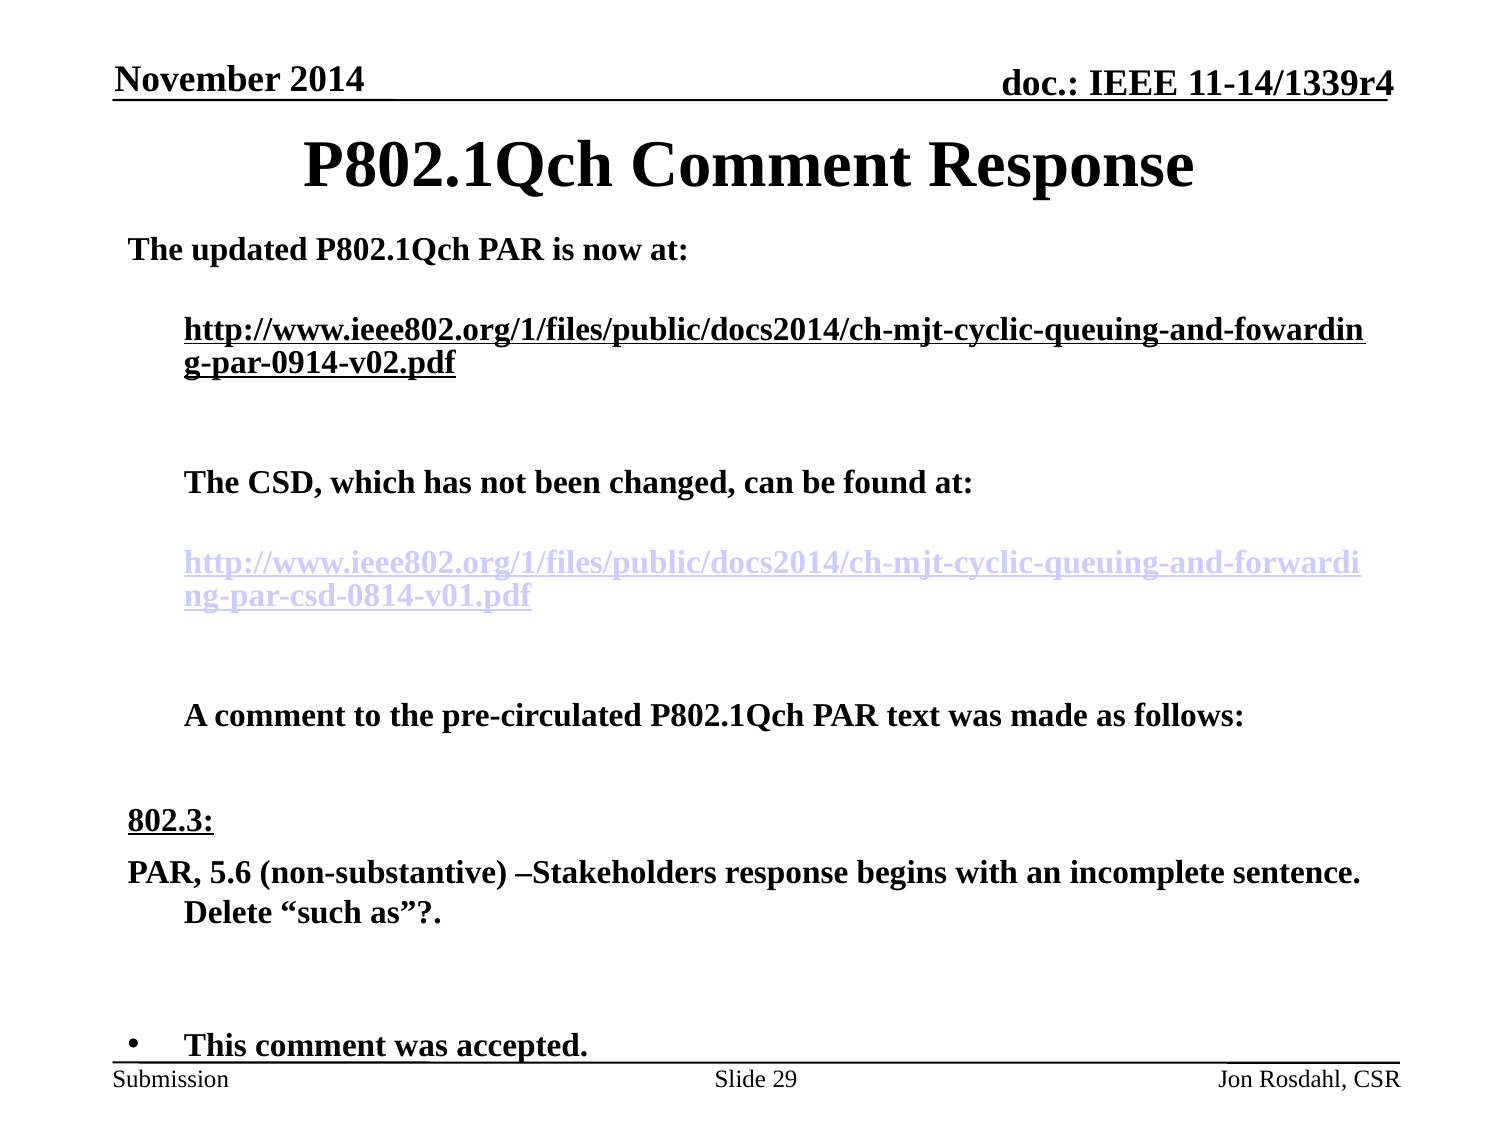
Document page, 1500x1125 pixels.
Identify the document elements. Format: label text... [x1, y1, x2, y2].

list The updated P802.1Qch PAR is now at: http://www.ieee802.org/1/files/public/docs2014/ch-mjt-cyclic-queuing-and-fowarding-par-0914-v02.pdf The CSD, which has not been changed, can be found at: http://www.ieee802.org/1/files/public/docs2014/ch-mjt-cyclic-queuing-and-forwarding-par-csd-0814-v01.pdf A comment to the pre-circulated P802.1Qch PAR text was made as follows: 802.3: PAR, 5.6 (non-substantive) –Stakeholders response begins with an incomplete sentence. Delete “such as”?. This comment was accepted. [112, 219, 1388, 1048]
slide_number Slide 29 [712, 1061, 800, 1123]
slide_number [114, 54, 423, 100]
footer Jon Rosdahl, CSR [878, 1061, 1402, 1093]
title P802.1Qch Comment Response [112, 112, 1388, 209]
